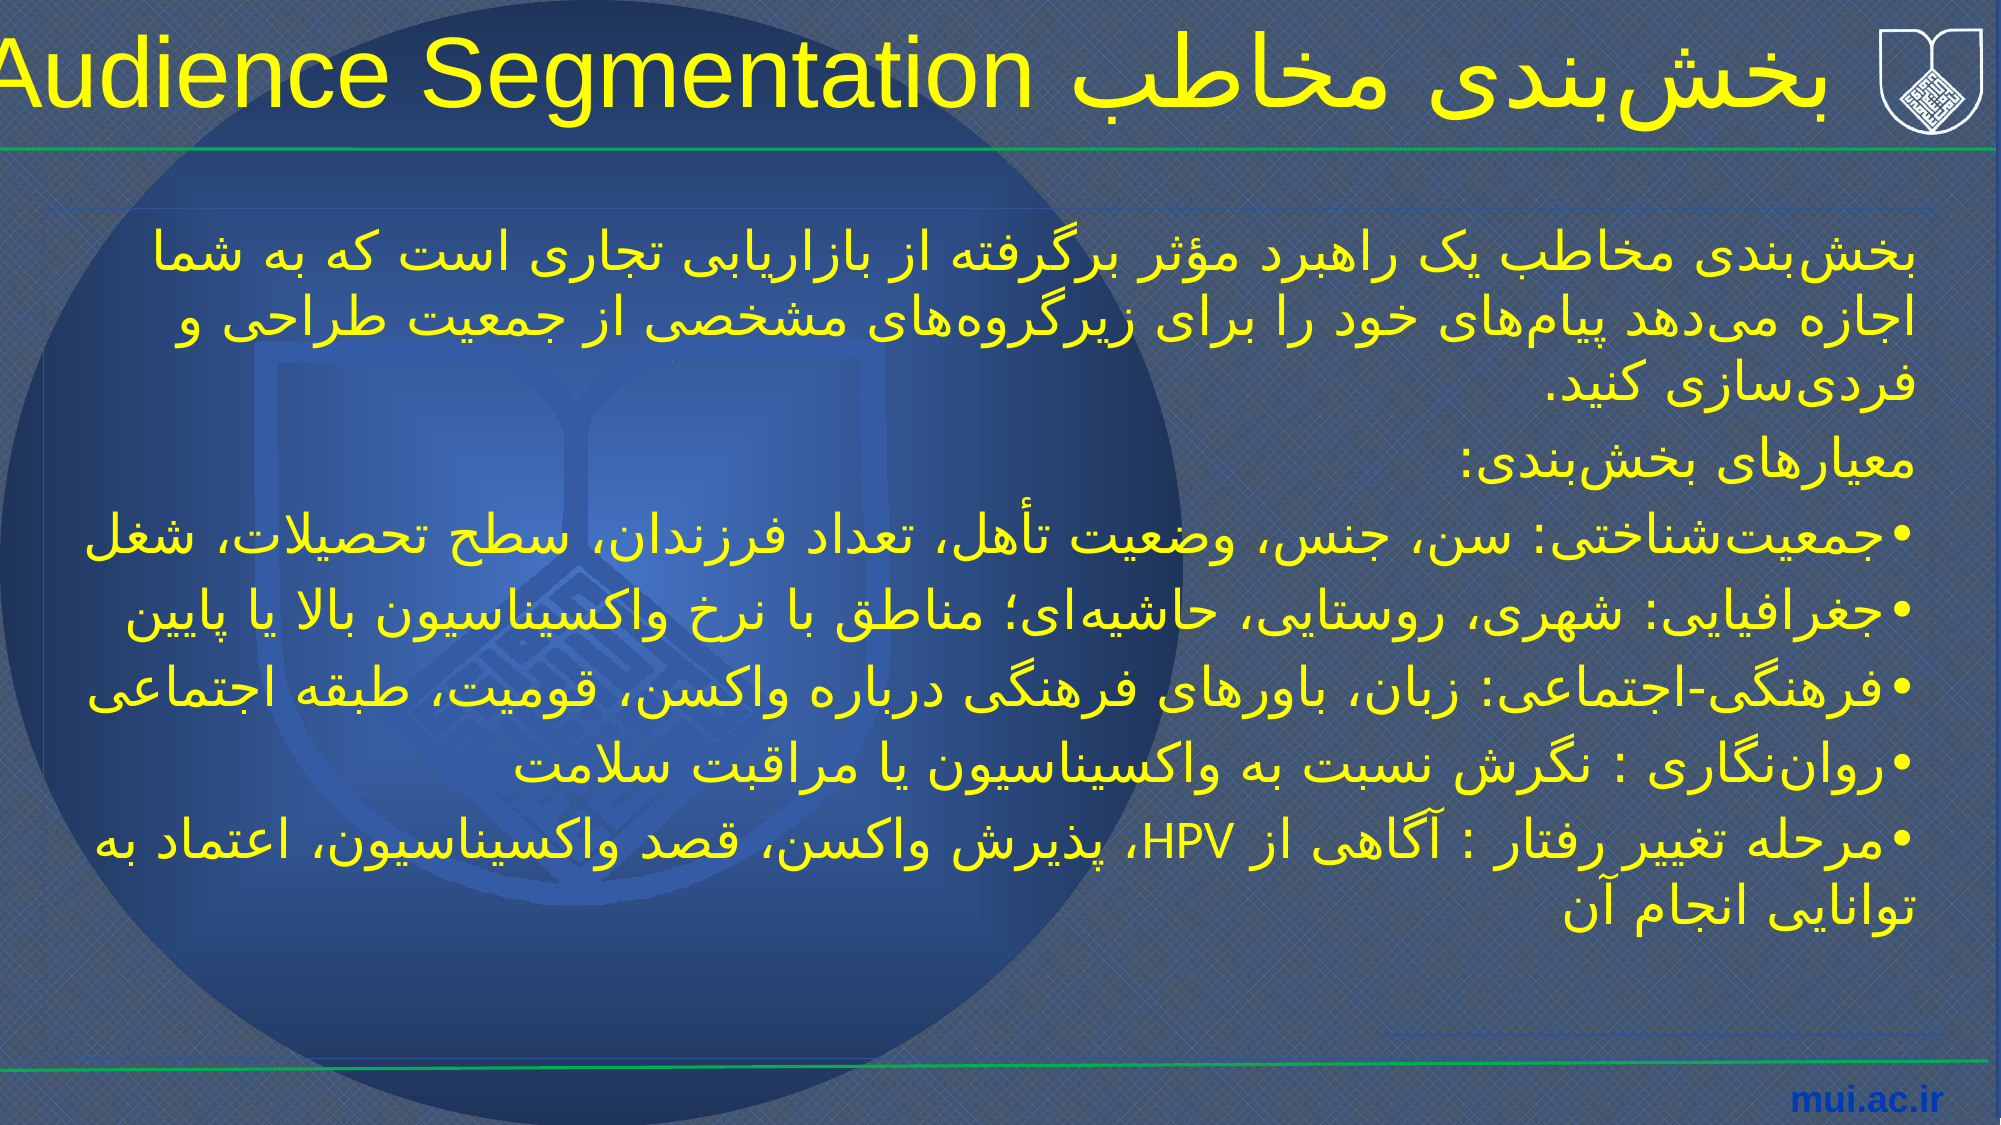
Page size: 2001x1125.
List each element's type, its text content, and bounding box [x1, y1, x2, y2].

list بخش‌بندی مخاطب یک راهبرد مؤثر برگرفته از بازاریابی تجاری است که به شما اجازه می‌دهد پیام‌های خود را برای زیرگروه‌های مشخصی از جمعیت طراحی و فردی‌سازی کنید. معیارهای بخش‌بندی: • جمعیت‌شناختی: سن، جنس، وضعیت تأهل، تعداد فرزندان، سطح تحصیلات، شغل • جغرافیایی: شهری، روستایی، حاشیه‌ای؛ مناطق با نرخ واکسیناسیون بالا یا پایین • فرهنگی-اجتماعی: زبان، باورهای فرهنگی درباره واکسن، قومیت، طبقه اجتماعی • روان‌نگاری : نگرش نسبت به واکسیناسیون یا مراقبت سلامت • مرحله تغییر رفتار : آگاهی از HPV، پذیرش واکسن، قصد واکسیناسیون، اعتماد به توانایی انجام آن [43, 208, 1934, 1059]
picture [1874, 0, 1988, 138]
text_box بخش‌بندی مخاطب Audience Segmentation [0, 0, 1851, 117]
